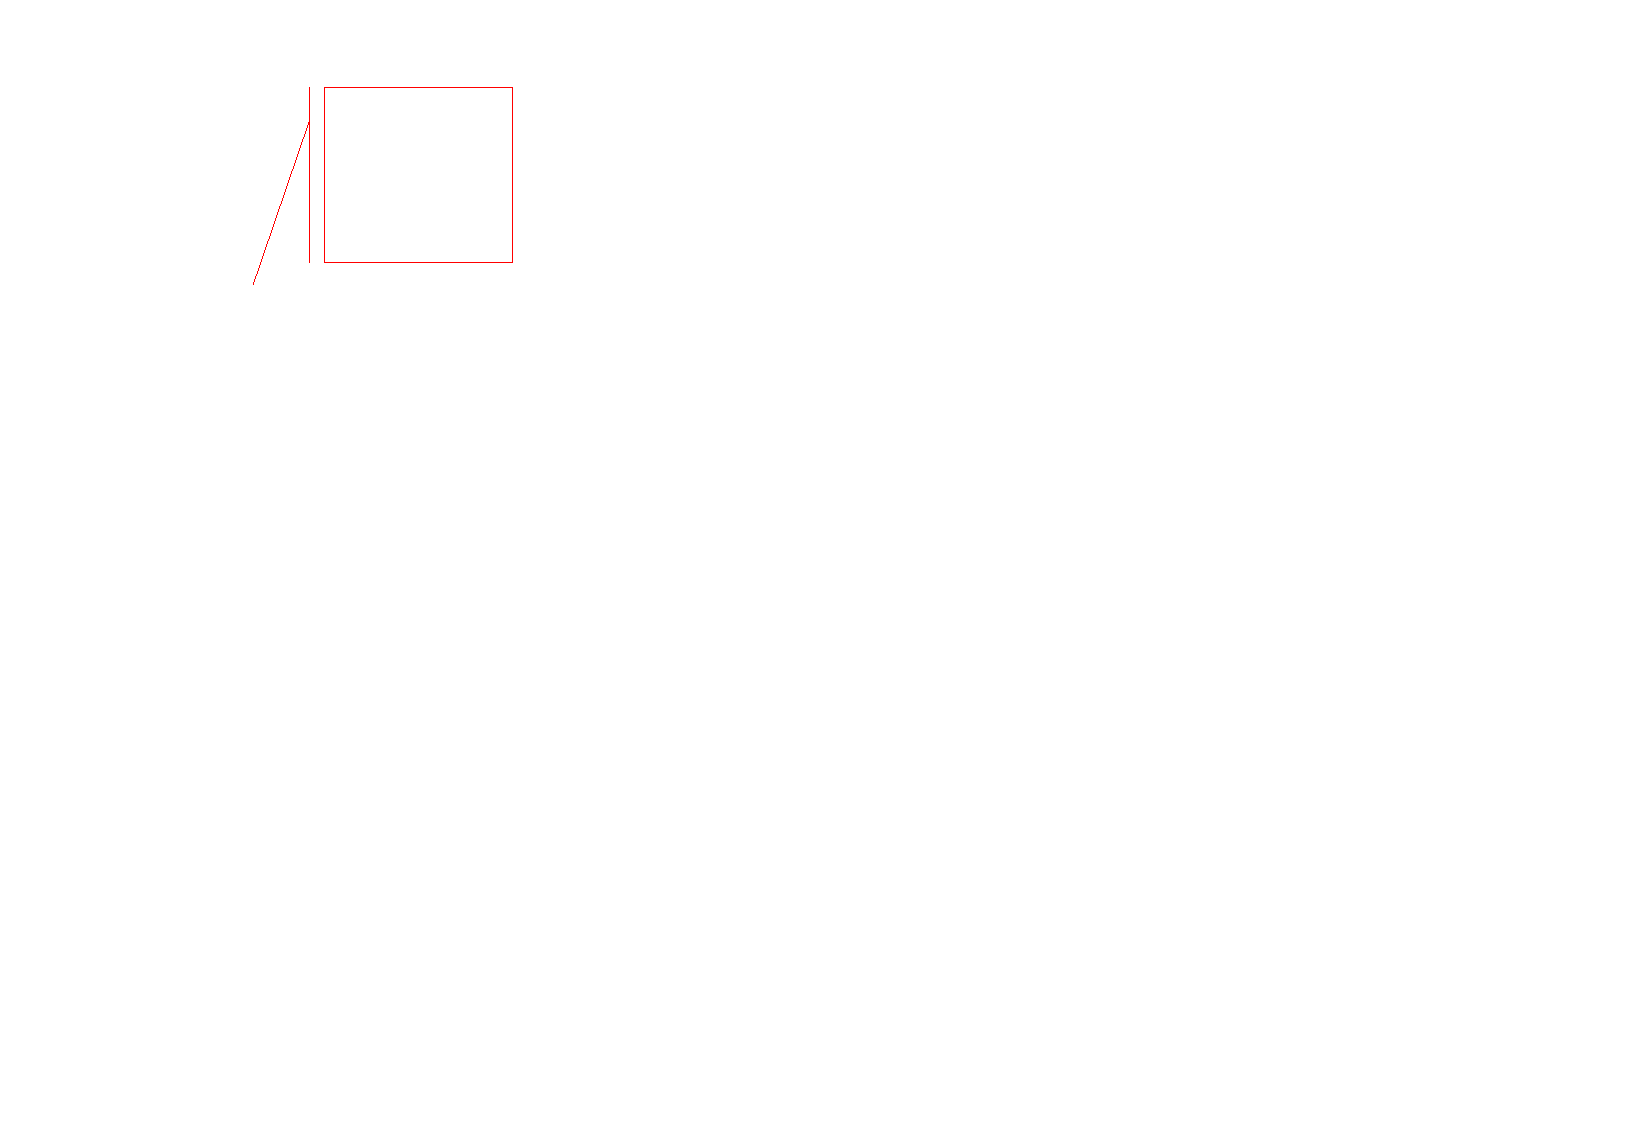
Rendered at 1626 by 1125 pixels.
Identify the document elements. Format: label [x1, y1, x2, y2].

text_box [324, 87, 513, 263]
